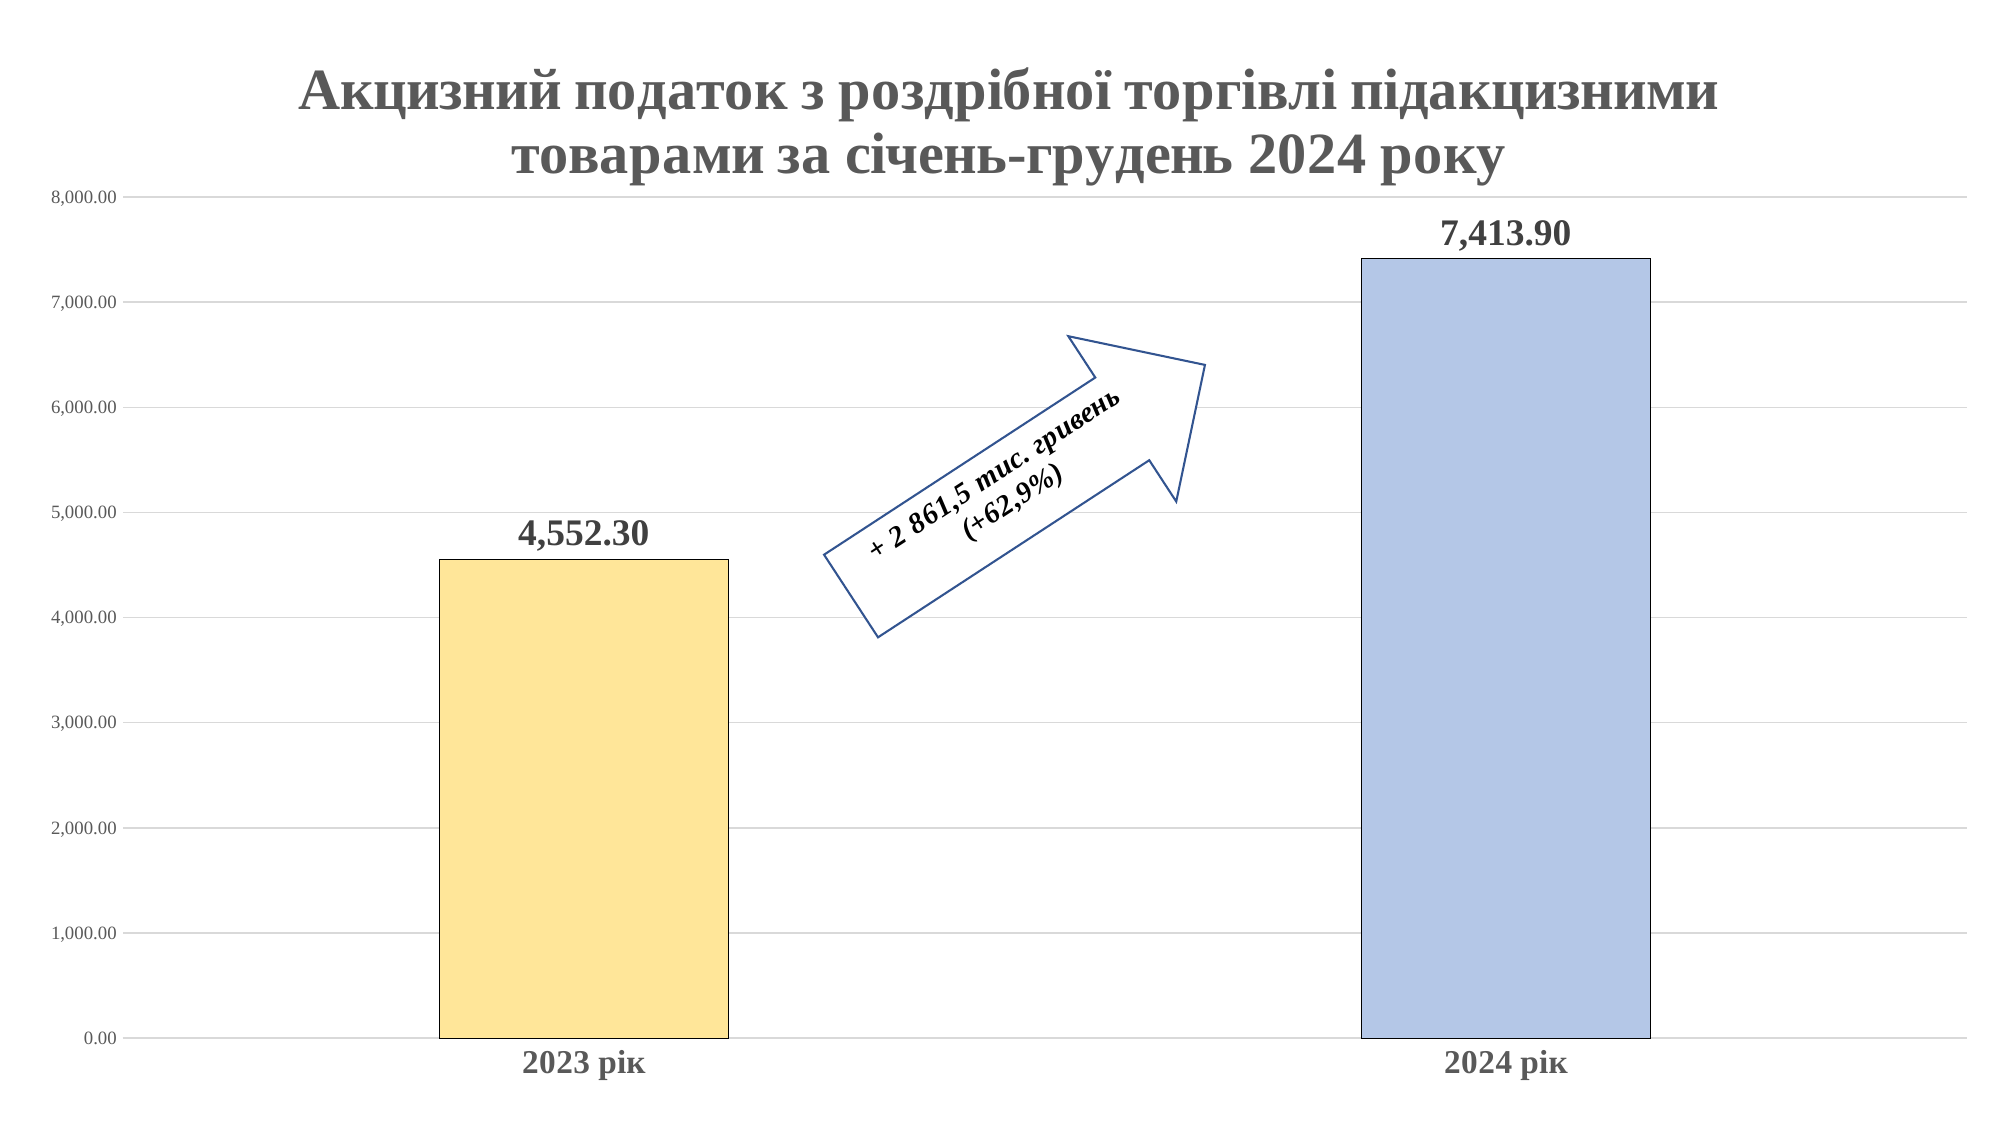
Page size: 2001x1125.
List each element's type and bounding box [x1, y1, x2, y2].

chart [27, 10, 1990, 1100]
